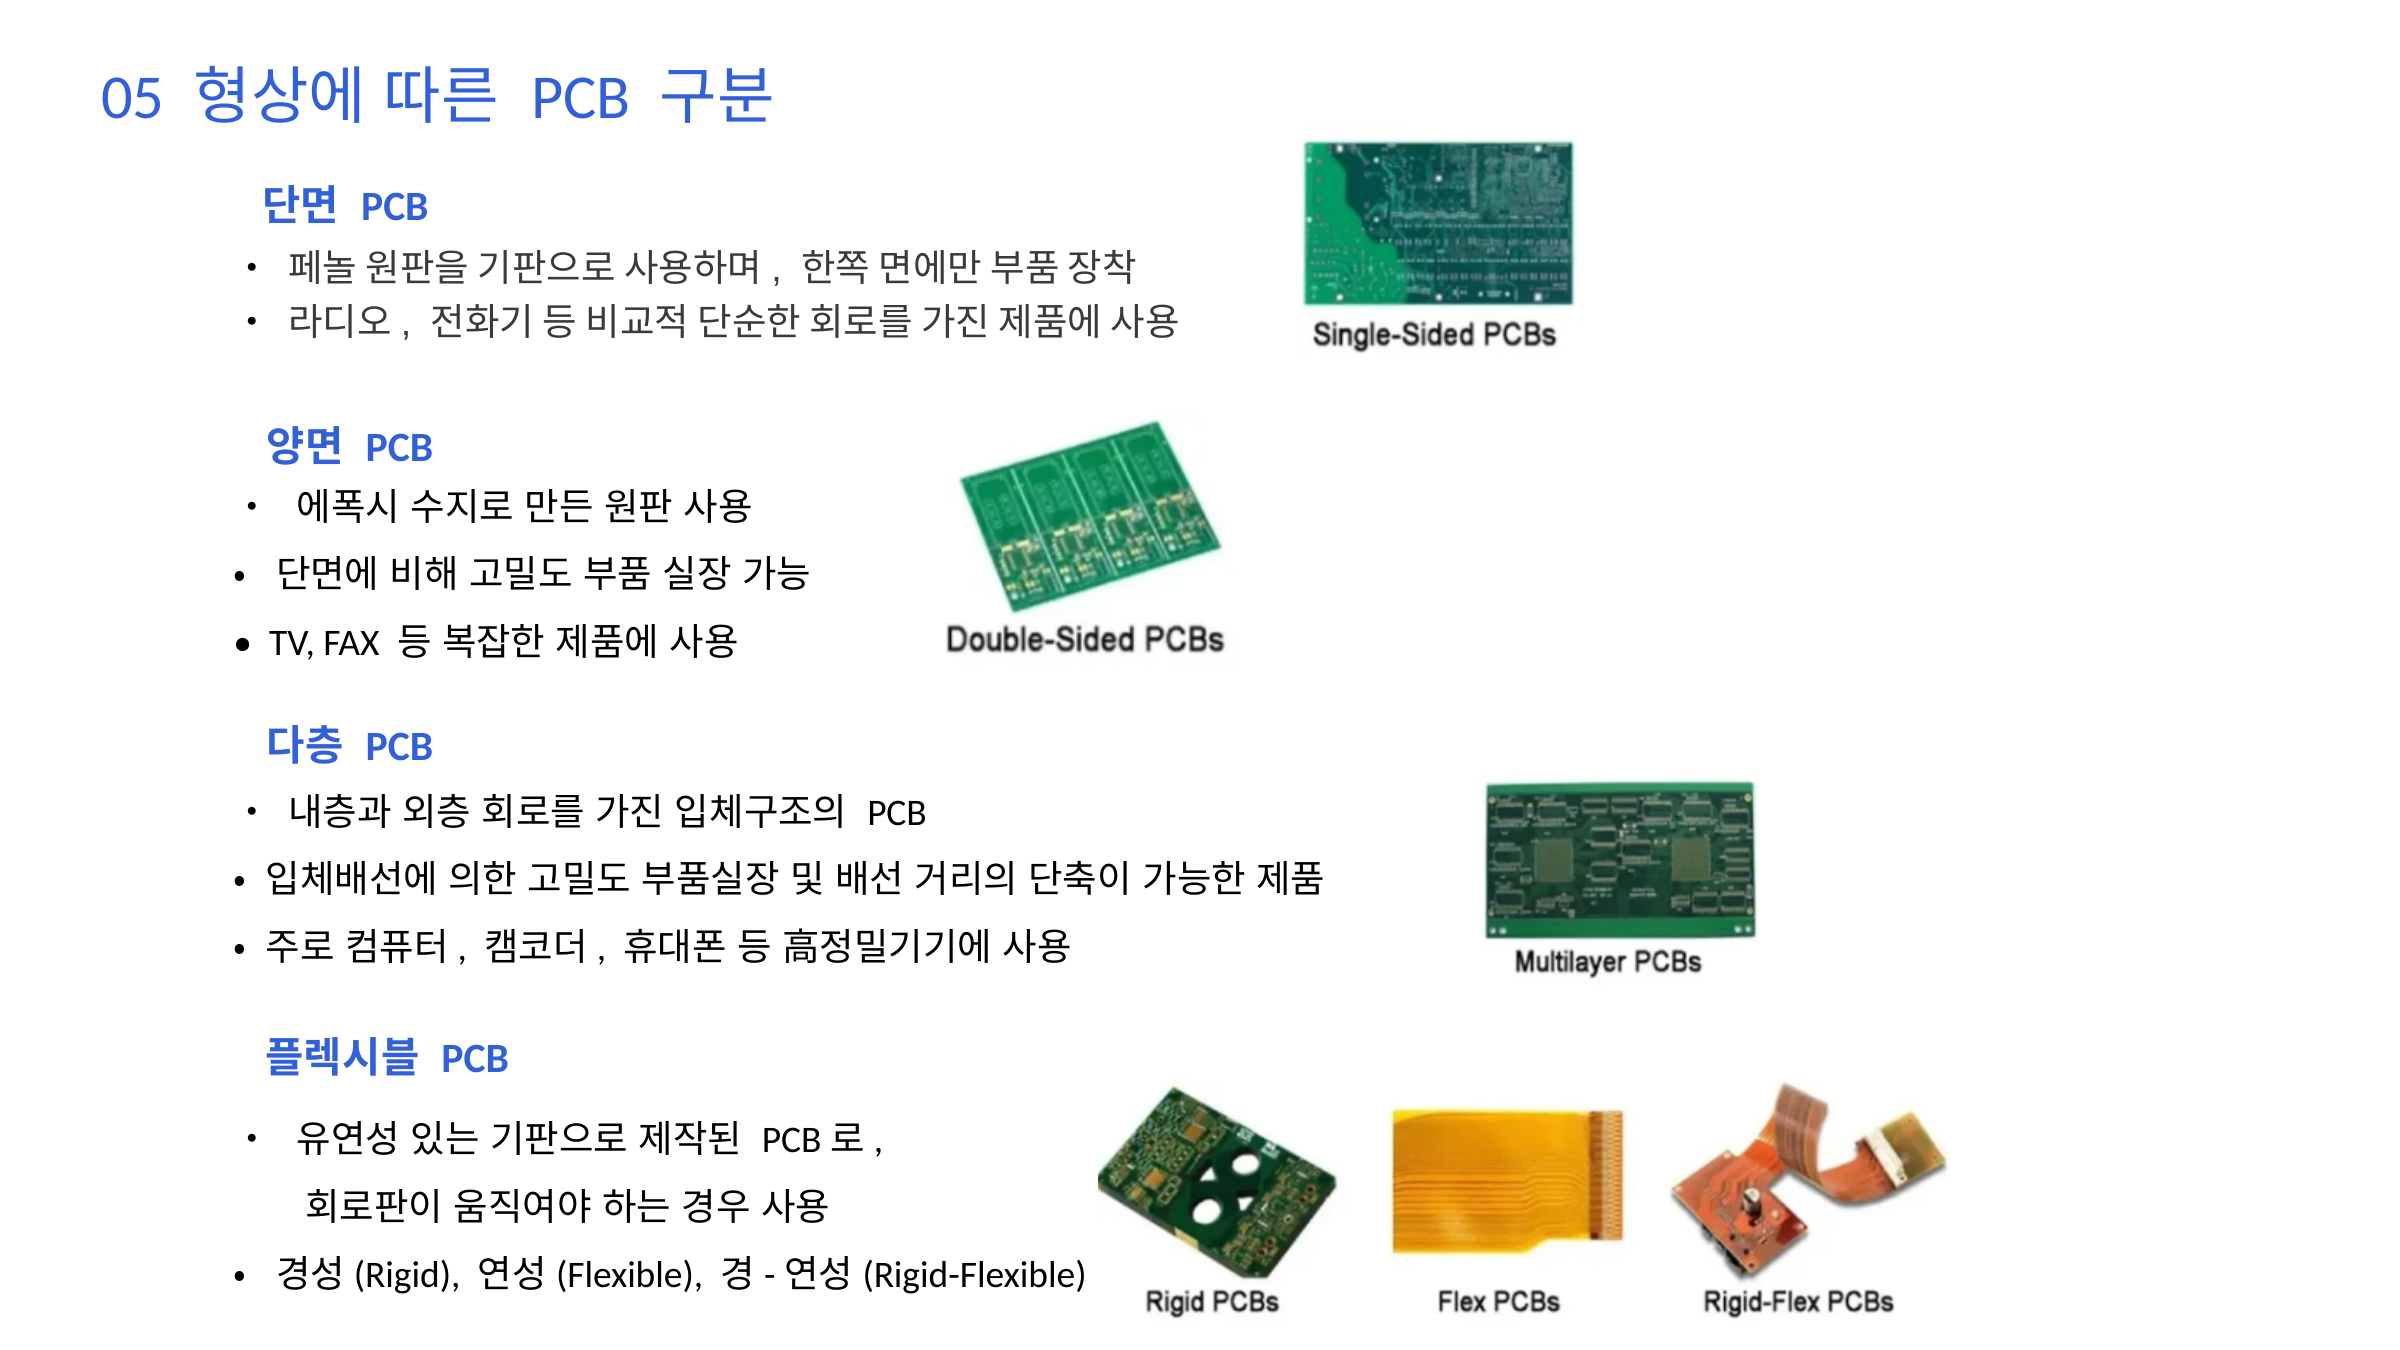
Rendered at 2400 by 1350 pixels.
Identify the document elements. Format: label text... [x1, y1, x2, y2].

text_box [233, 711, 1263, 961]
picture [1301, 126, 1585, 366]
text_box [186, 171, 1099, 366]
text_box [233, 1047, 1085, 1257]
picture [1476, 762, 1760, 985]
text_box 05 형상에 따른 PCB 구분 [100, 63, 761, 132]
picture [1098, 1072, 1950, 1333]
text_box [233, 412, 852, 648]
picture [930, 412, 1239, 674]
